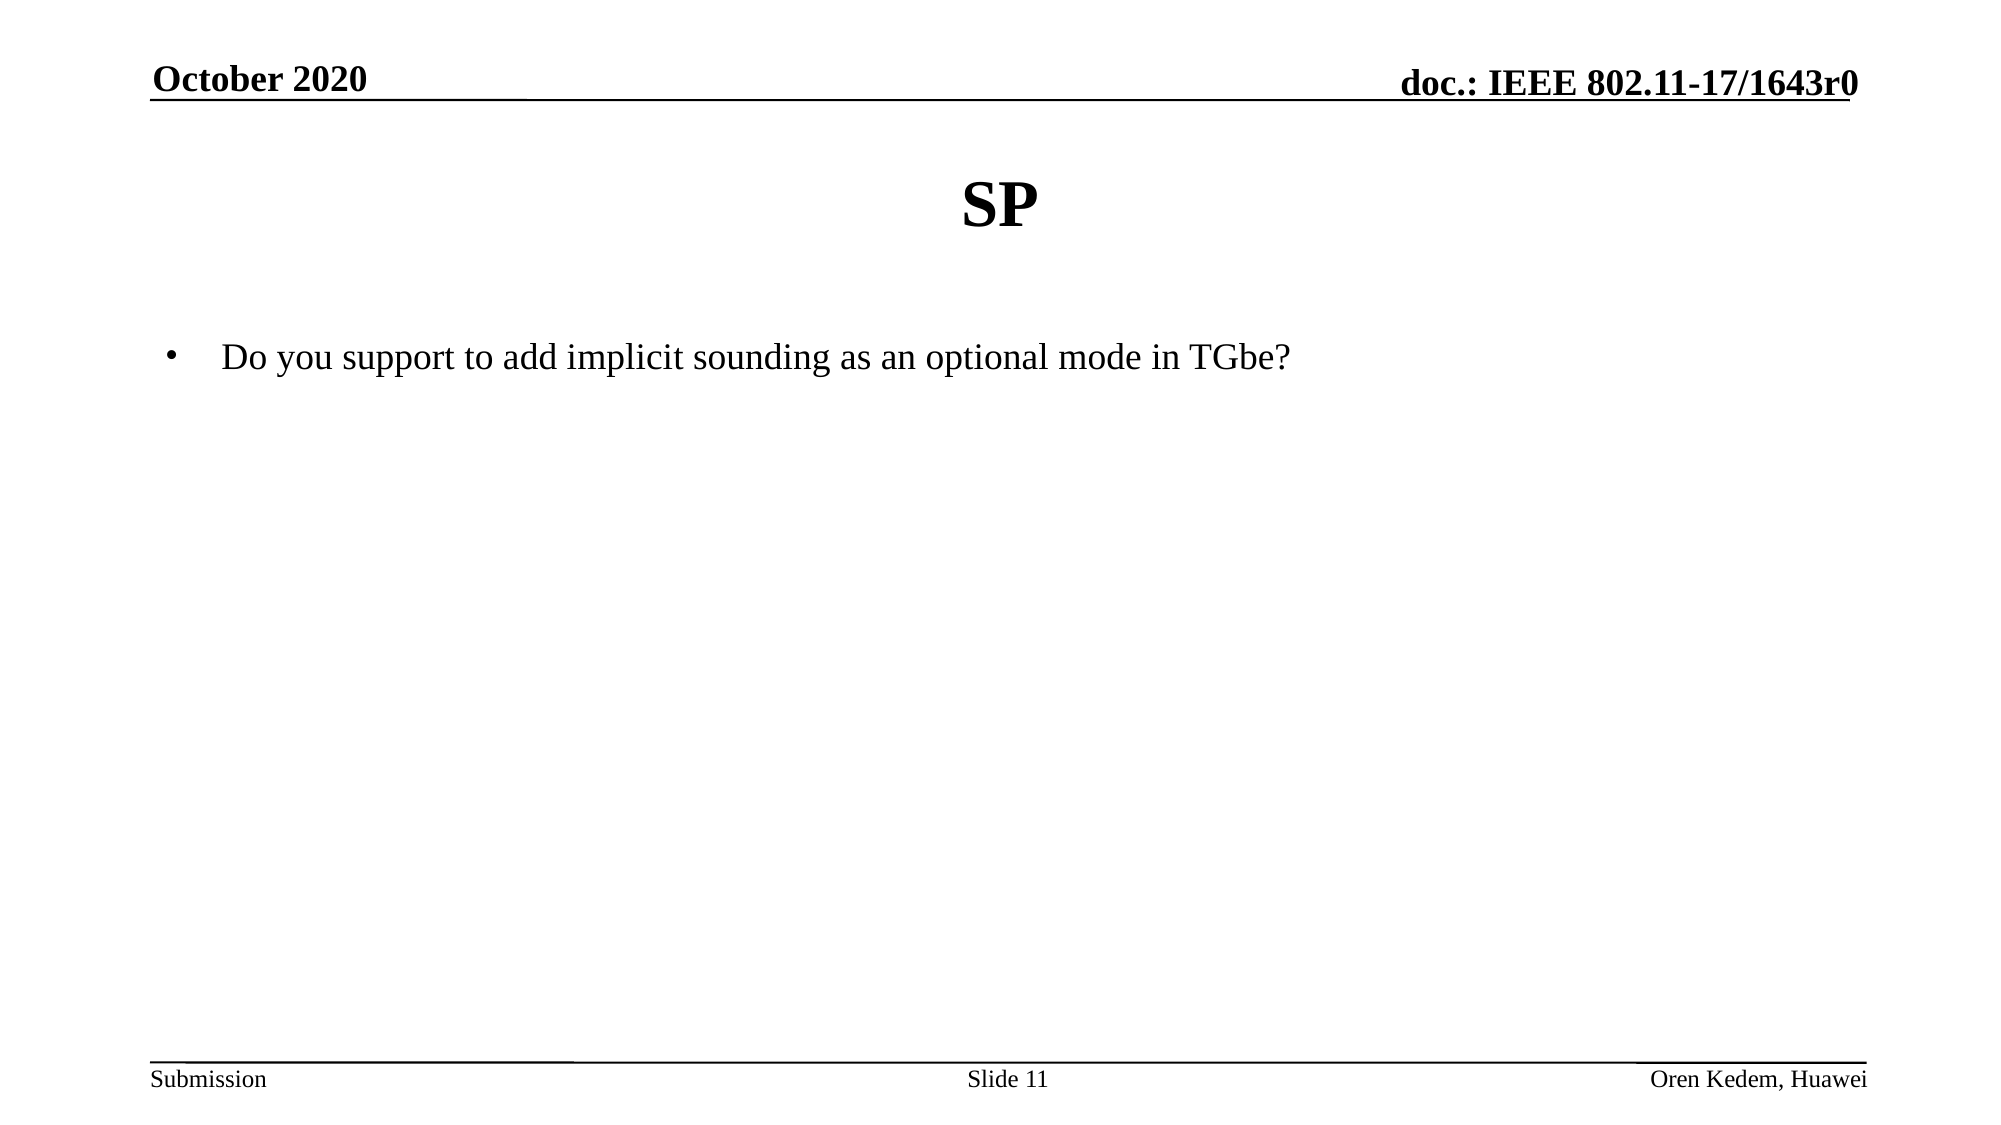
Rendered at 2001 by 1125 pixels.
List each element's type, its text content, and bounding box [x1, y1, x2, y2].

list Do you support to add implicit sounding as an optional mode in TGbe? [149, 324, 1850, 1000]
slide_number Slide 11 [950, 1061, 1067, 1123]
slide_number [152, 54, 563, 100]
footer Oren Kedem, Huawei [1171, 1061, 1869, 1093]
title SP [149, 112, 1850, 288]
